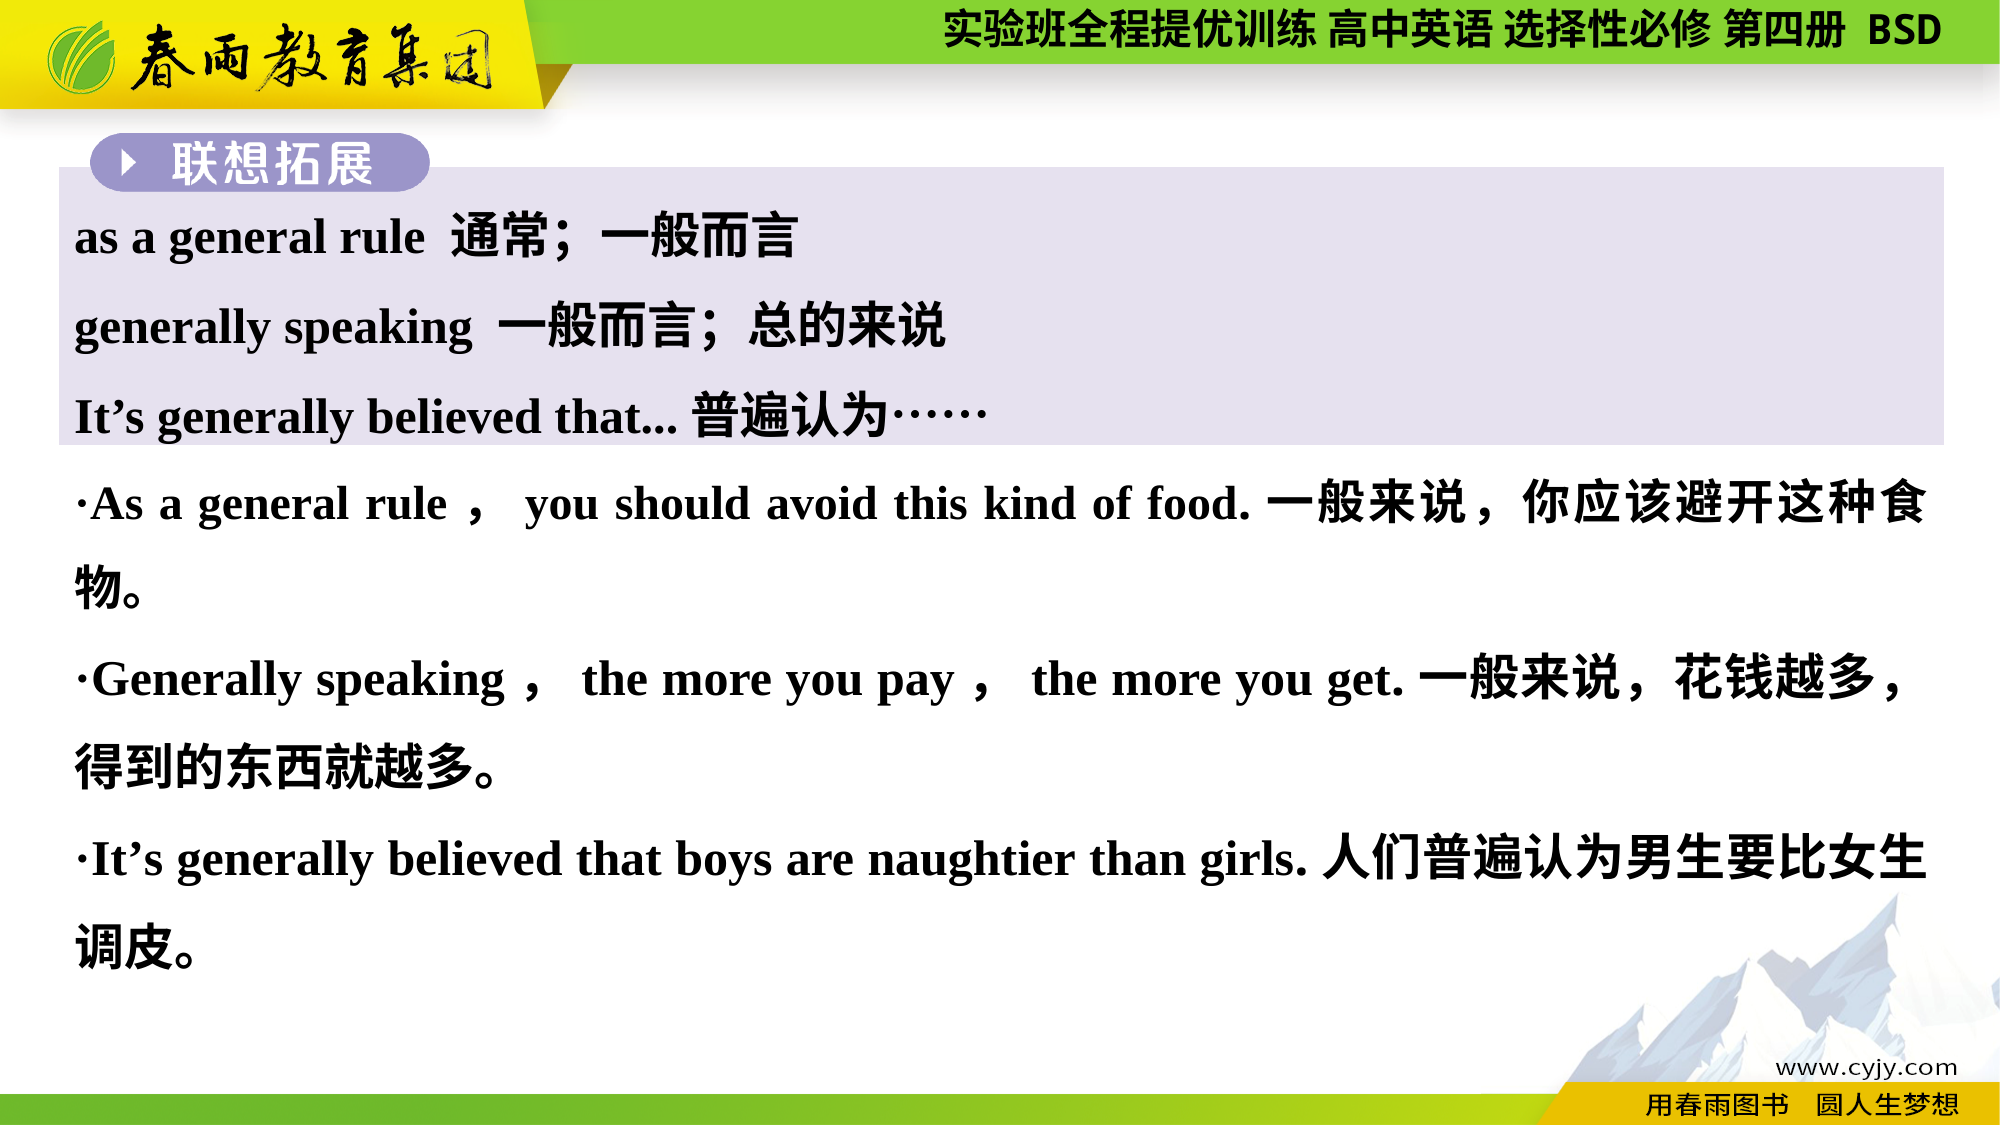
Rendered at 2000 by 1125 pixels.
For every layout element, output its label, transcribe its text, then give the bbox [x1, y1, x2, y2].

picture [0, 0, 2000, 1125]
list as a general rule 通常；一般而言 generally speaking 一般而言；总的来说 It’s generally believed that...普遍认为…… ·As a general rule，you should avoid this kind of food.一般来说，你应该避开这种食物。 ·Generally speaking，the more you pay，the more you get.一般来说，花钱越多，得到的东西就越多。 ·It’s generally believed that boys are naughtier than girls.人们普遍认为男生要比女生调皮。 [59, 456, 1944, 904]
